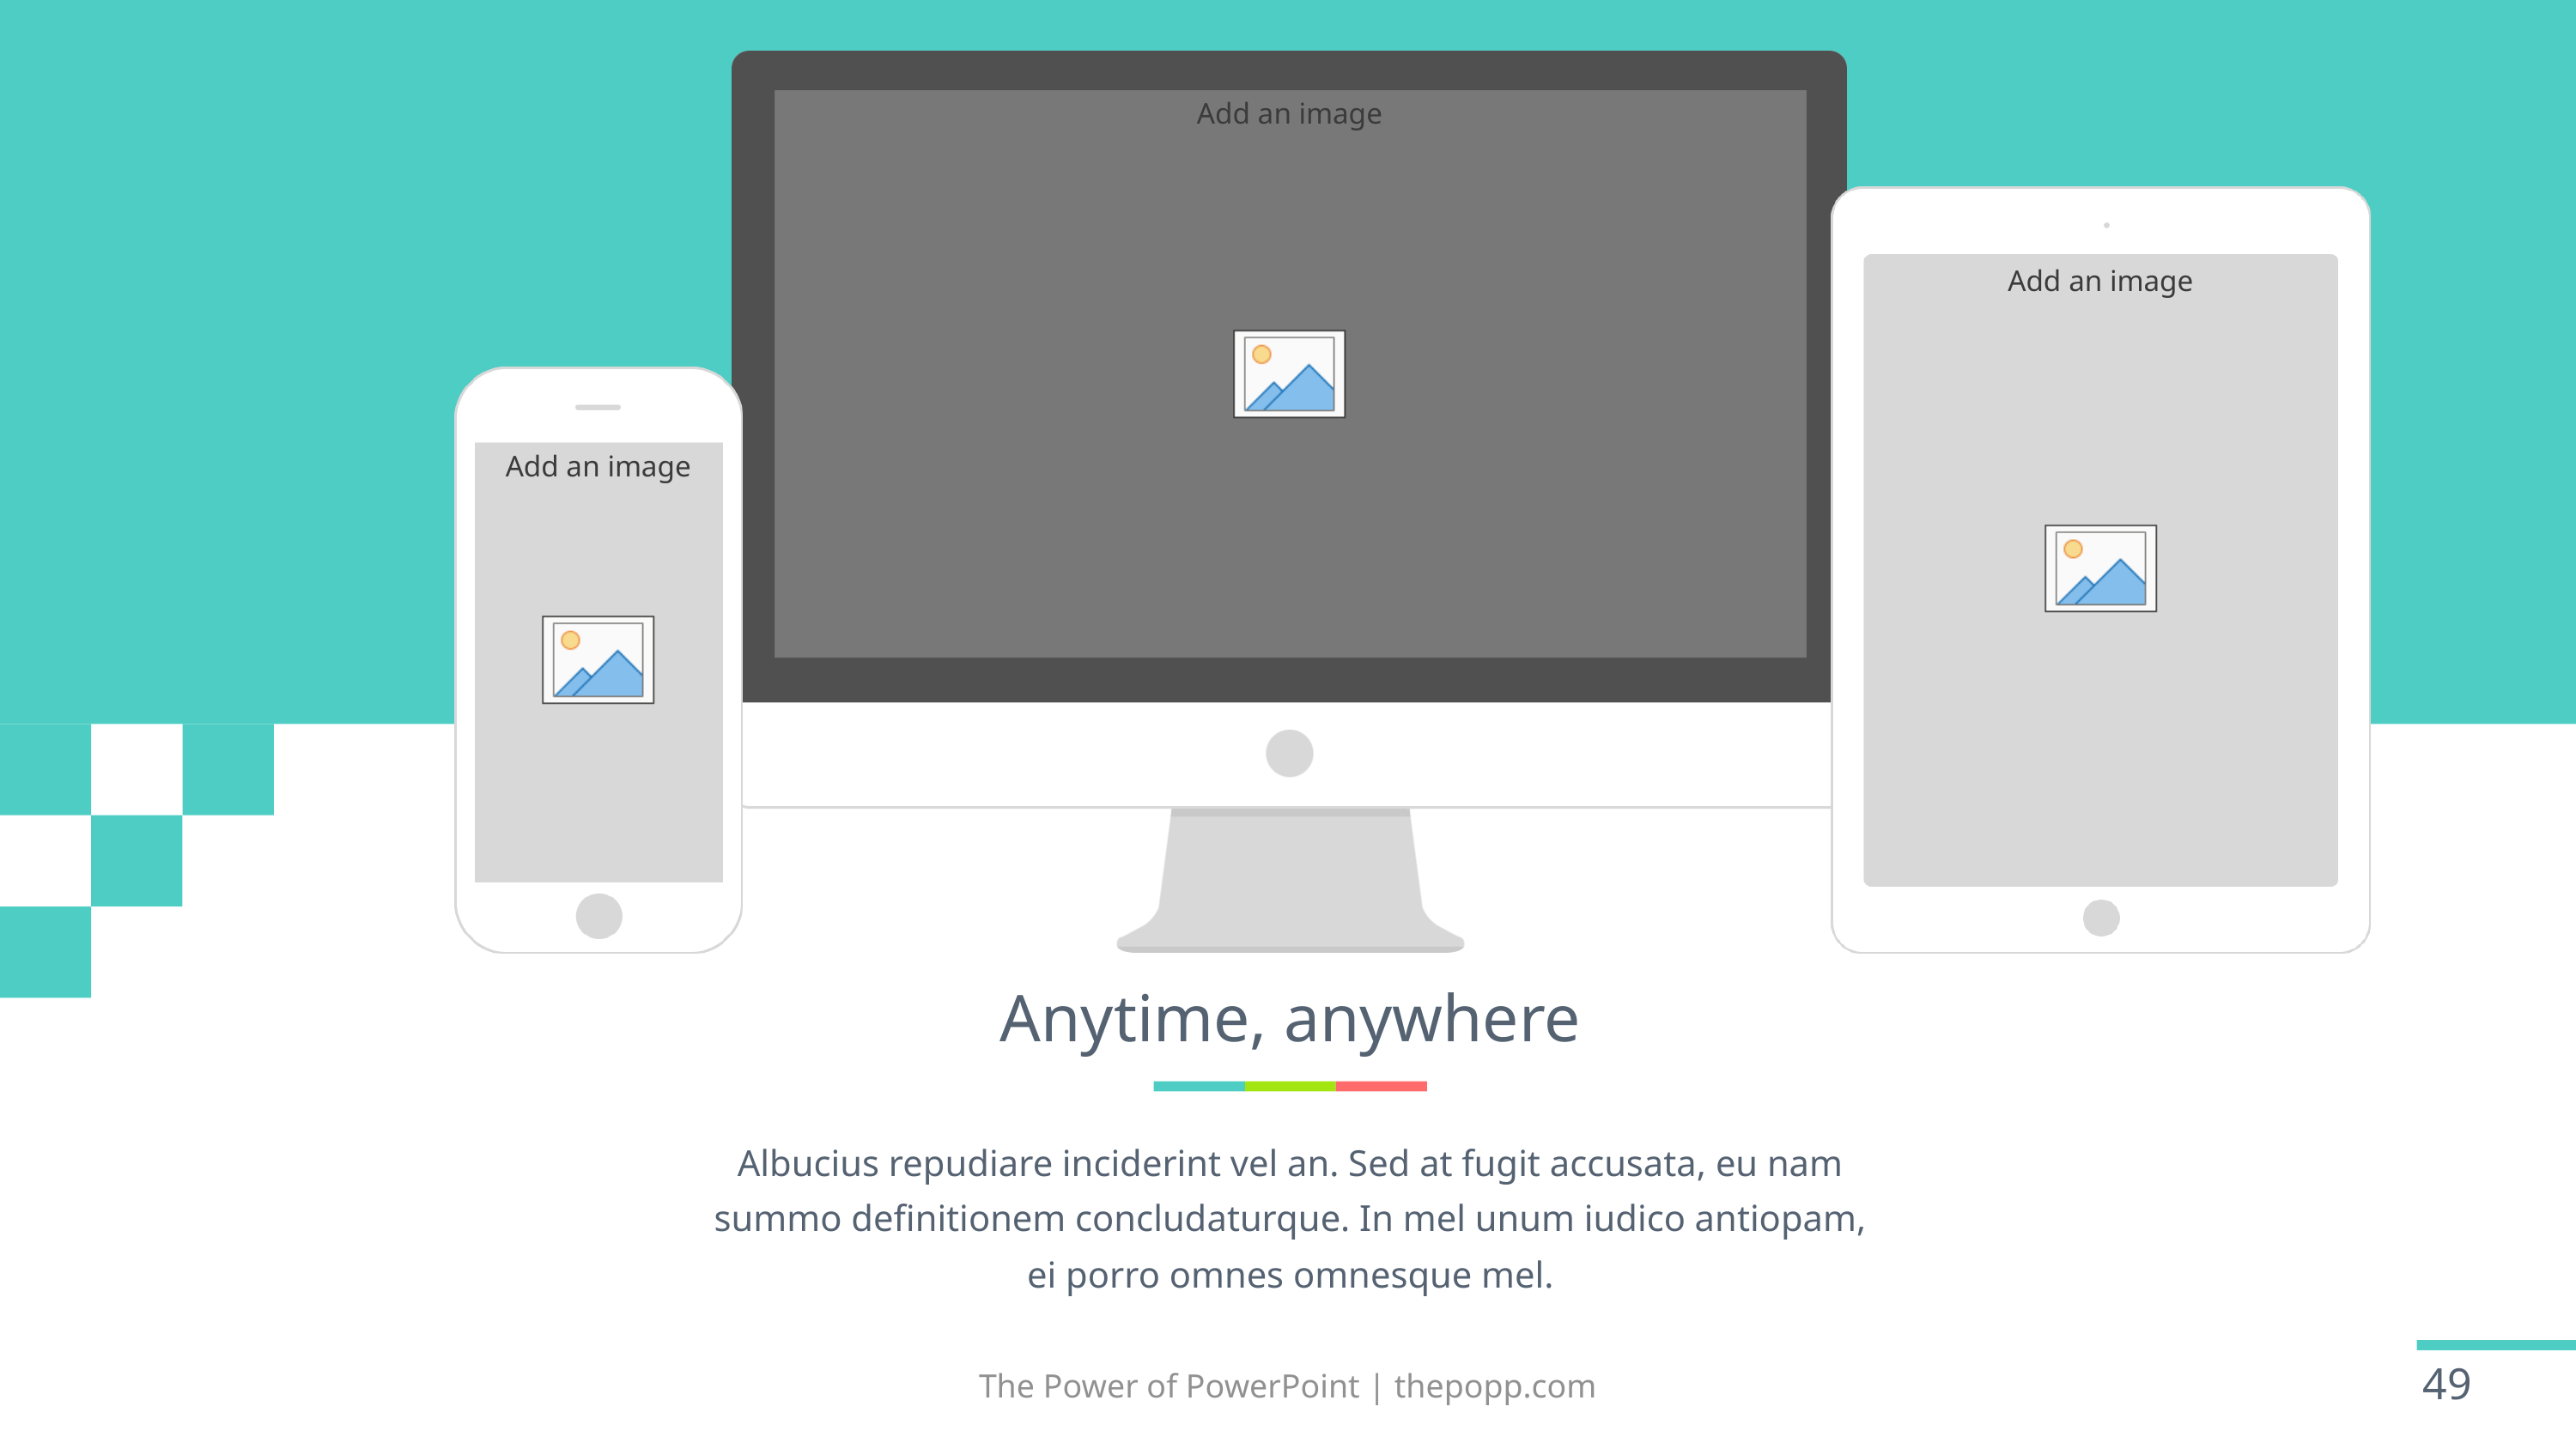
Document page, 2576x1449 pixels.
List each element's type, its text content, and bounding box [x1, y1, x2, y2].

slide_number 49 [2409, 1351, 2576, 1421]
list Albucius repudiare inciderint vel an. Sed at fugit accusata, eu nam summo definitionem concludaturque. In mel unum iudico antiopam, ei porro omnes omnesque mel. [688, 1120, 1893, 1322]
list Anytime, anywhere [688, 962, 1893, 1069]
picture [454, 51, 2371, 954]
footer The Power of PowerPoint | thepopp.com [853, 1349, 1723, 1427]
